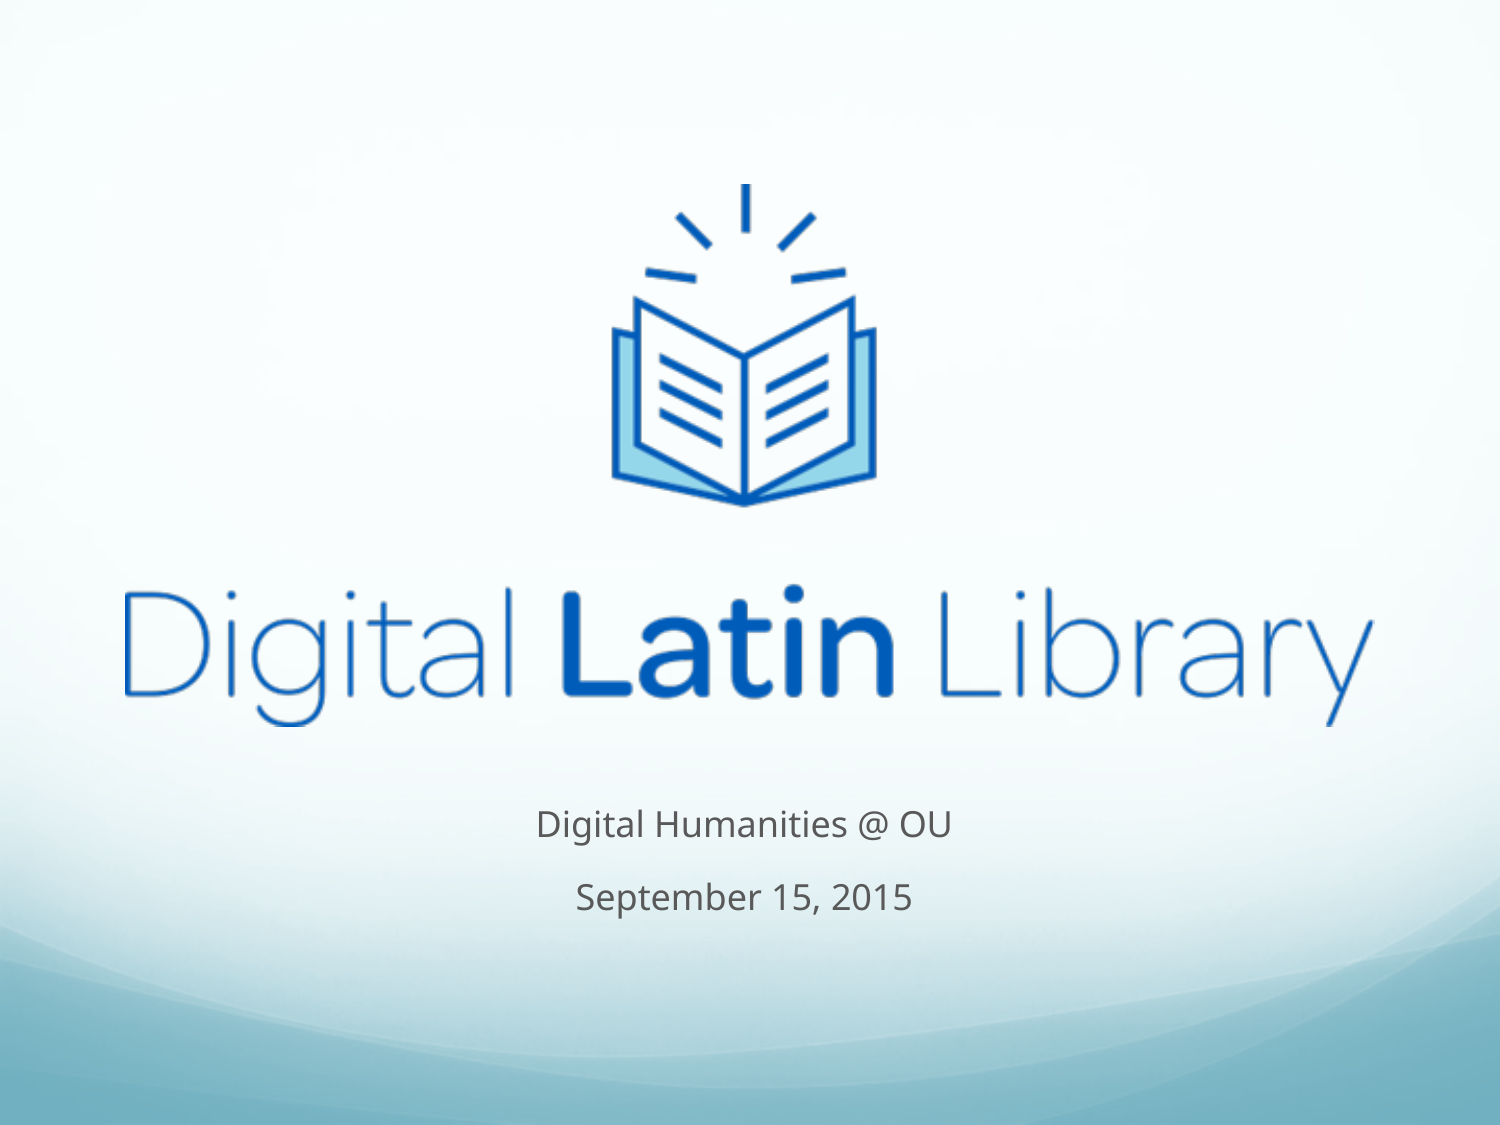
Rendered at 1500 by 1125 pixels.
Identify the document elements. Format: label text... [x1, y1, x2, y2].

picture [124, 184, 1376, 727]
subtitle Digital Humanities @ OU September 15, 2015 [219, 793, 1270, 927]
